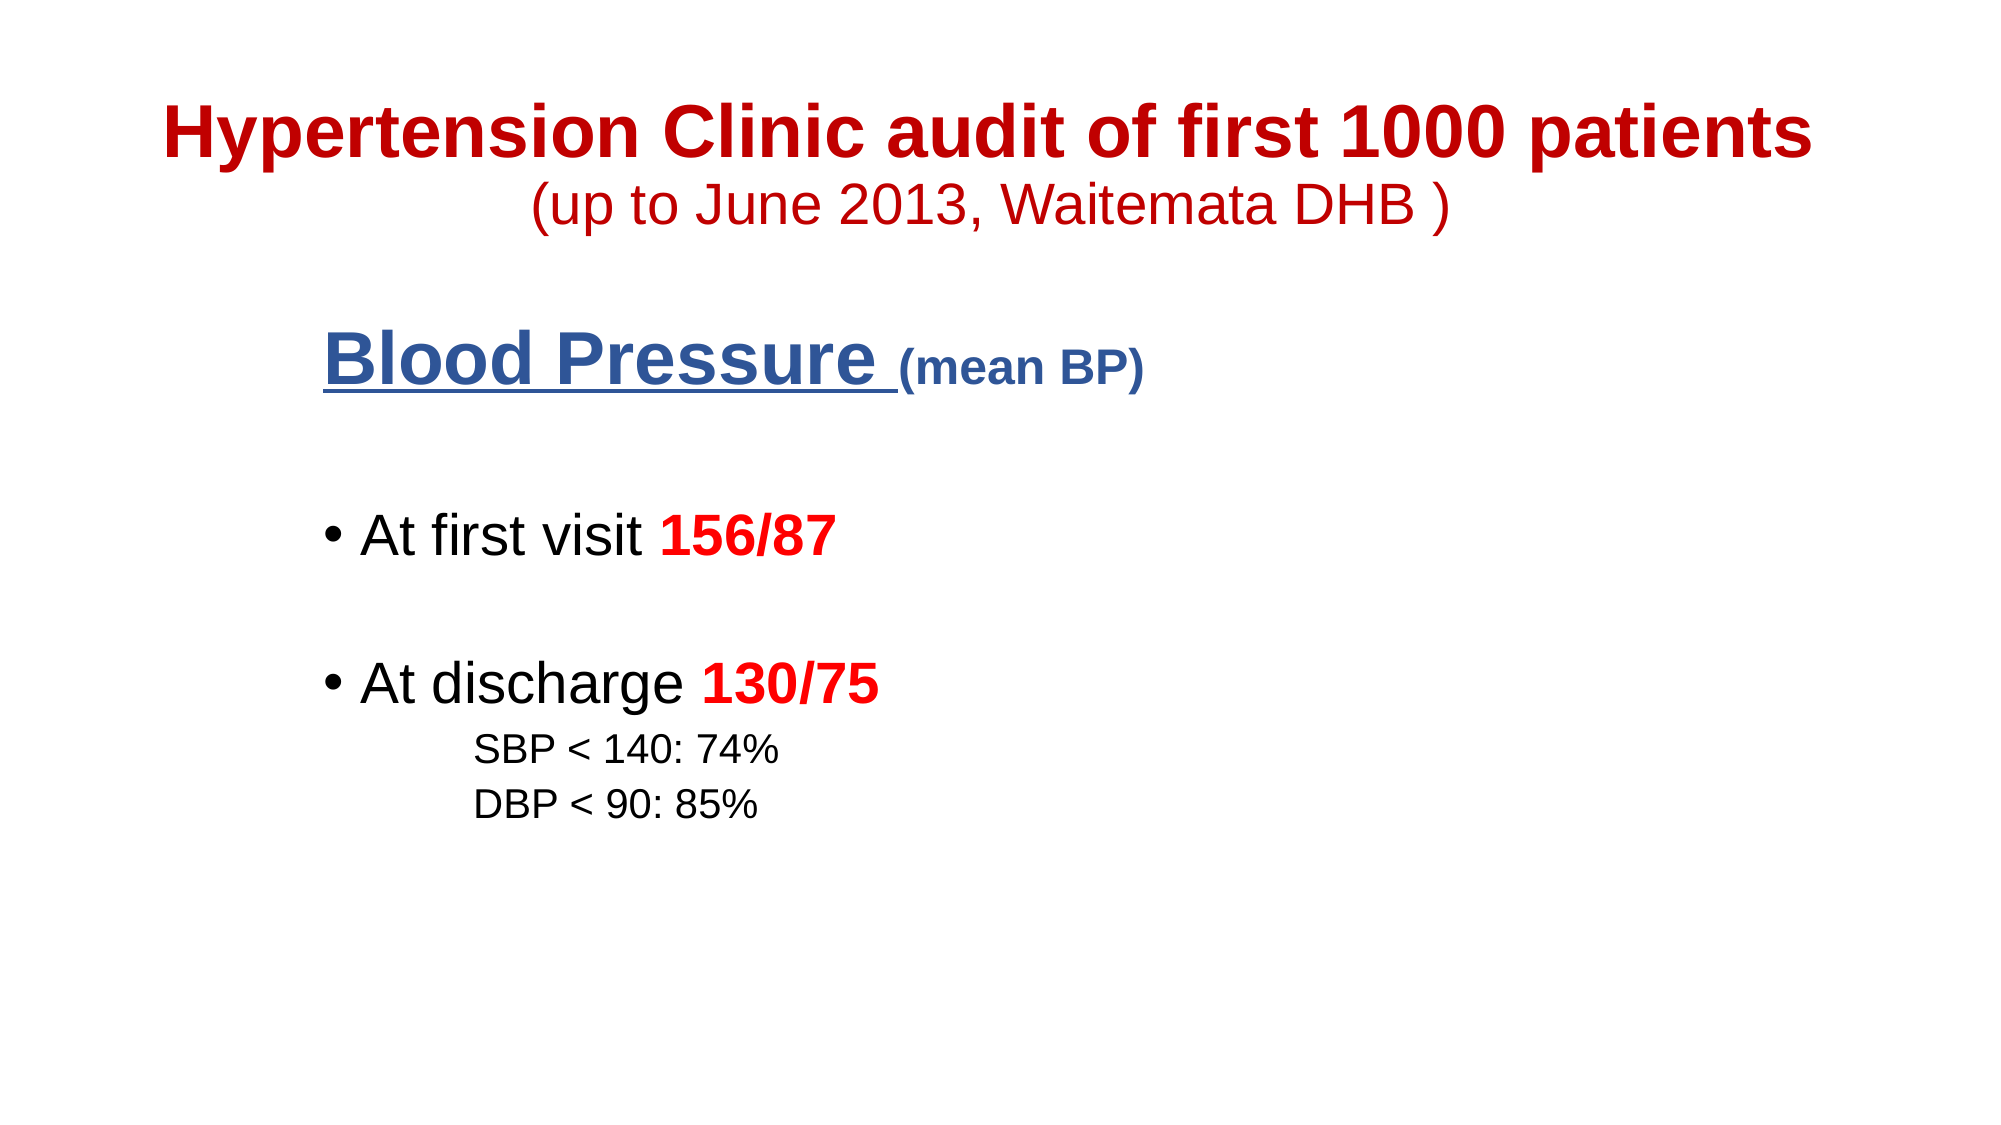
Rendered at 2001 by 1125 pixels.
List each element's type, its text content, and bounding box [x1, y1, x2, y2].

list Blood Pressure (mean BP) At first visit 156/87 At discharge 130/75 SBP < 140: 74% DBP < 90: 85% [308, 312, 1661, 961]
text_box [1118, 385, 1414, 441]
title Hypertension Clinic audit of first 1000 patients (up to June 2013, Waitemata DHB ) [137, 59, 1863, 278]
